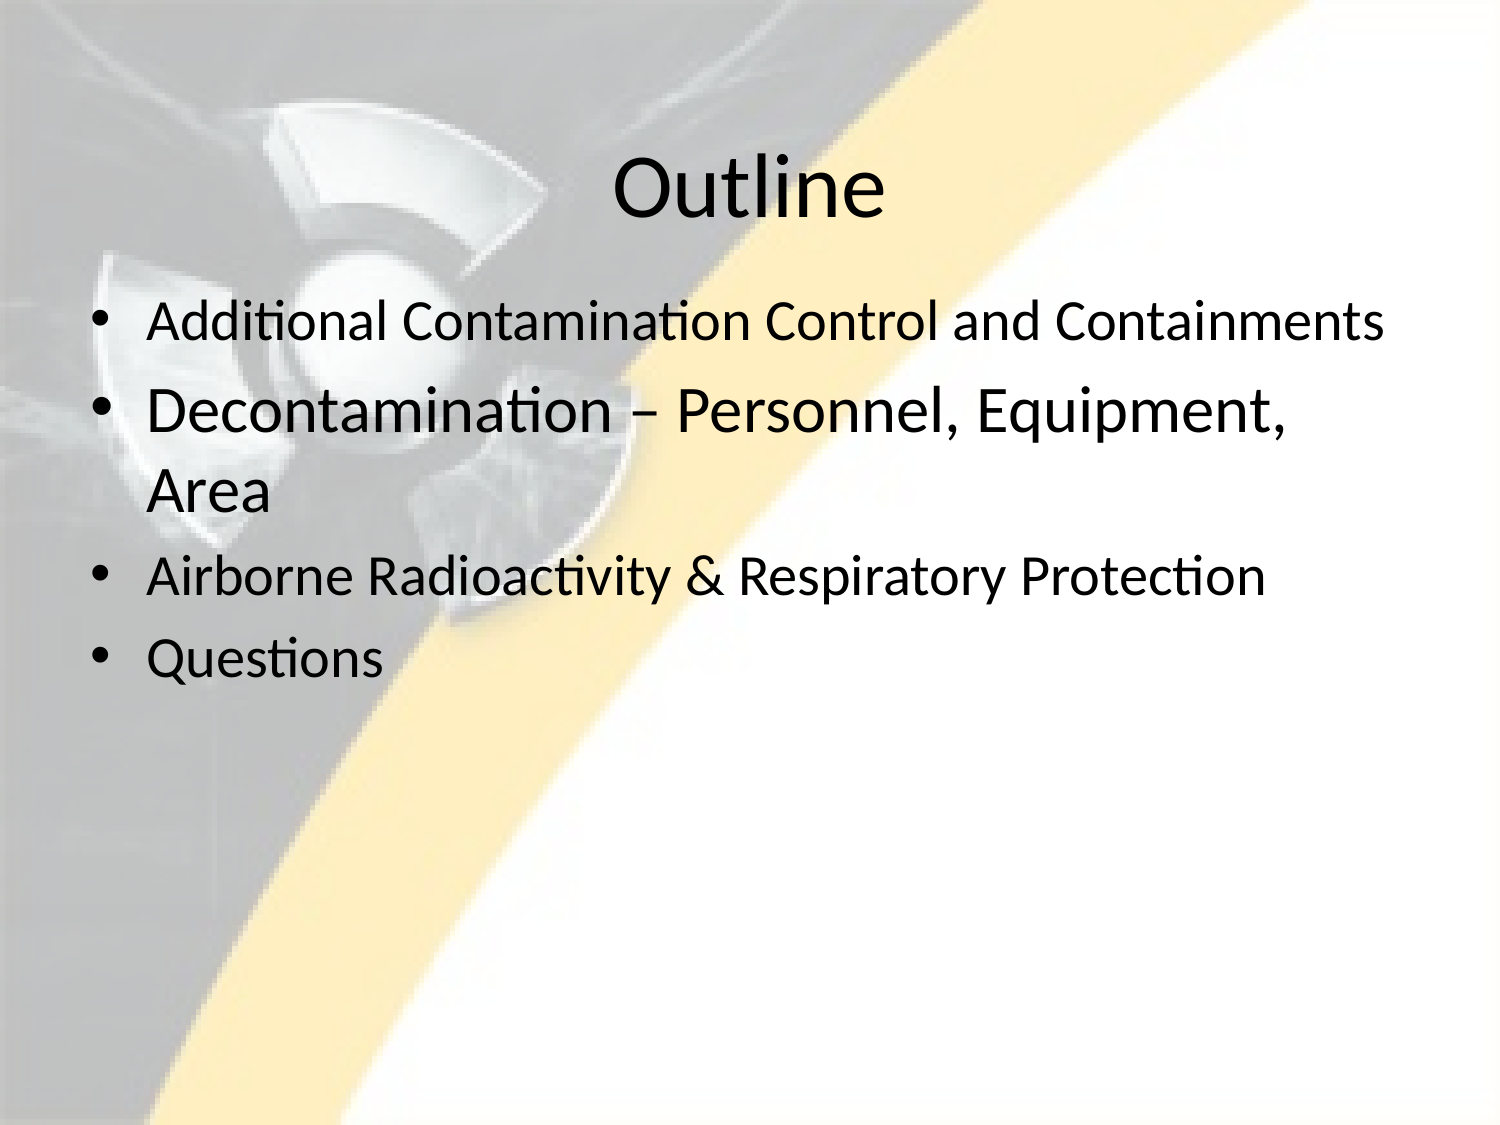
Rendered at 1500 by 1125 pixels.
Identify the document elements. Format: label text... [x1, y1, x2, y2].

title Outline [112, 87, 1388, 275]
text_box [272, 294, 303, 370]
list Additional Contamination Control and Containments Decontamination – Personnel, Equipment, Area Airborne Radioactivity & Respiratory Protection Questions [75, 275, 1425, 1013]
